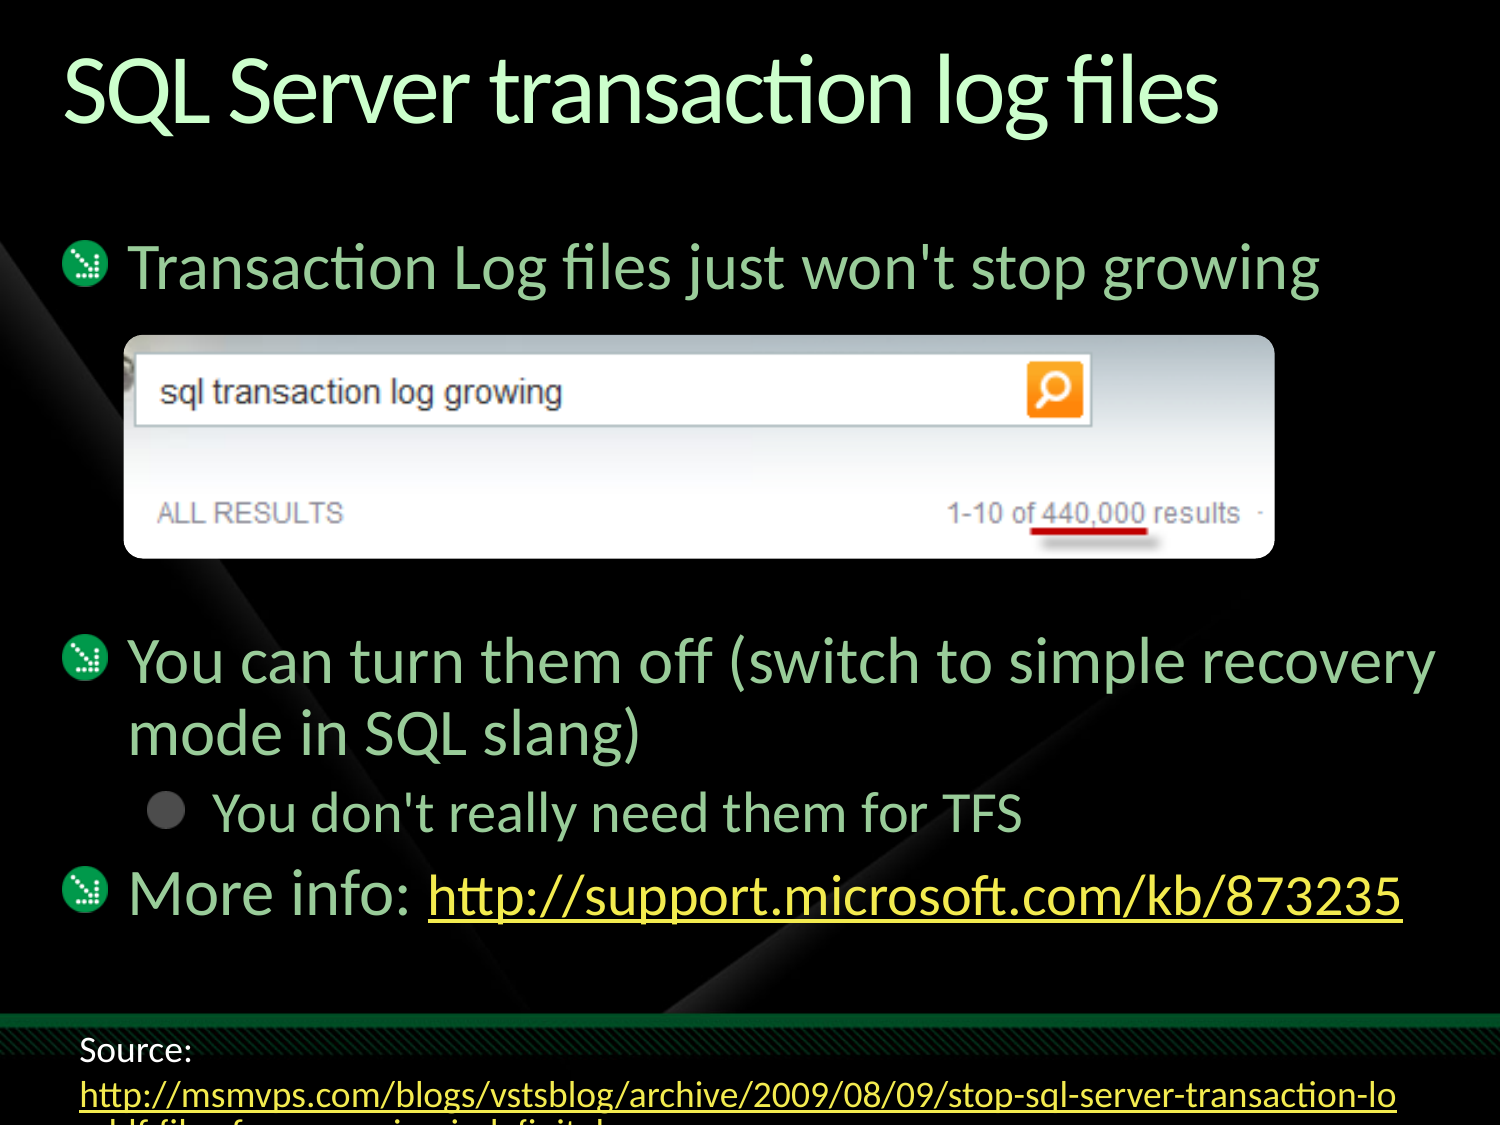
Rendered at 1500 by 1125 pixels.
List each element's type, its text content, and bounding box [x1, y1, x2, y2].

picture [0, 0, 1500, 1125]
title SQL Server transaction log files [62, 37, 1438, 147]
list Transaction Log files just won't stop growing You can turn them off (switch to simple recovery mode in SQL slang) You don't really need them for TFS More info: http://support.microsoft.com/kb/873235 [62, 231, 1438, 980]
text_box Source: http://msmvps.com/blogs/vstsblog/archive/2009/08/09/stop-sql-server-transaction-log-ldf-files-from-growing-indefinitely.aspx [64, 1017, 1429, 1125]
